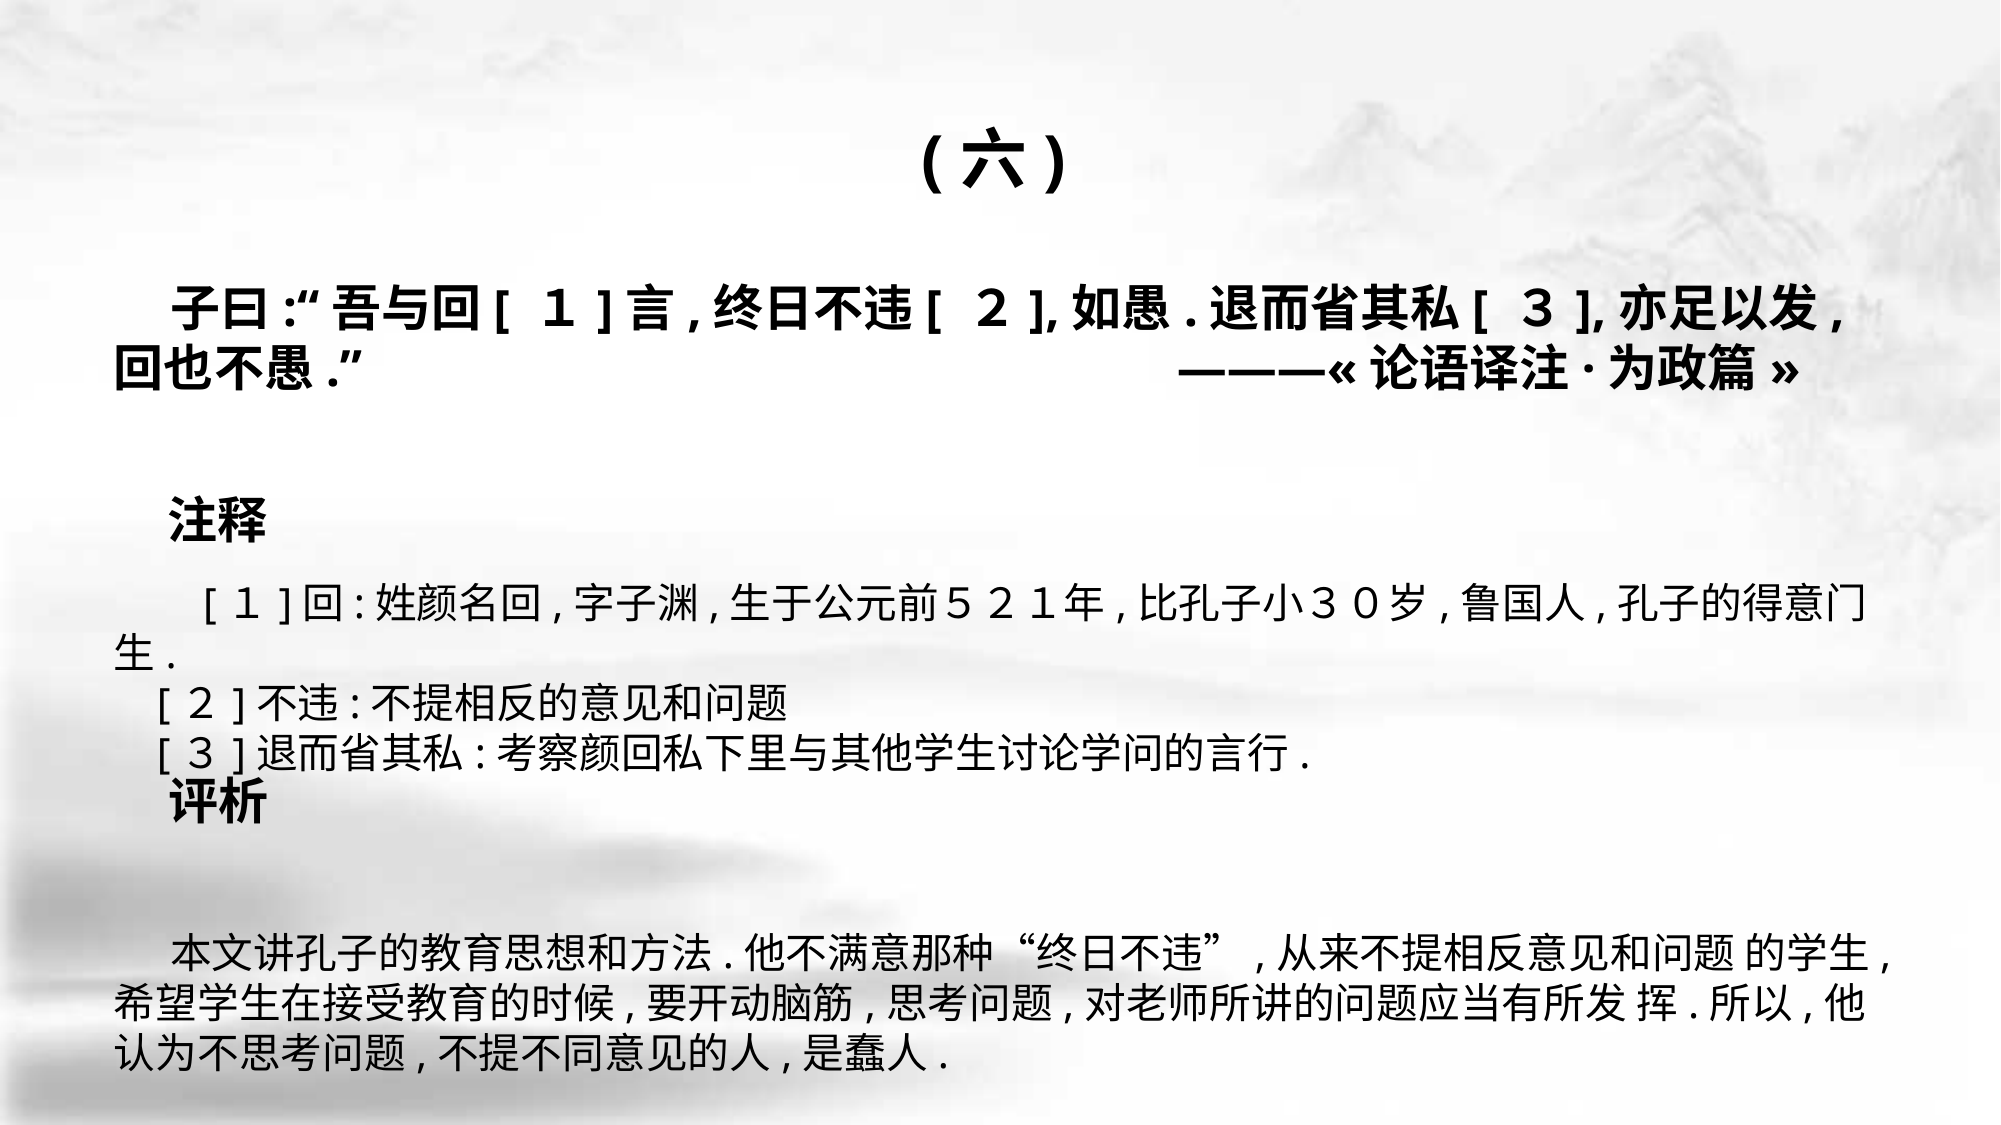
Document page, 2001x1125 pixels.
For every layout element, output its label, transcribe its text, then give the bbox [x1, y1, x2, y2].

text_box 评析 [153, 762, 295, 837]
text_box 注释 [152, 481, 283, 556]
picture [0, 0, 2001, 1125]
text_box (六) 子曰:“吾与回[ １]言,终日不违[ ２],如愚.退而省其私[ ３],亦足以发,回也不愚.” ———«论语译注·为政篇» [１]回:姓颜名回,字子渊,生于公元前５２１年,比孔子小３０岁,鲁国人,孔子的得意门生. [２]不违:不提相反的意见和问题 [３]退而省其私:考察颜回私下里与其他学生讨论学问的言行. 本文讲孔子的教育思想和方法.他不满意那种“终日不违”,从来不提相反意见和问题 的学生,希望学生在接受教育的时候,要开动脑筋,思考问题,对老师所讲的问题应当有所发 挥.所以,他认为不思考问题,不提不同意见的人,是蠢人. [99, 109, 1889, 1085]
